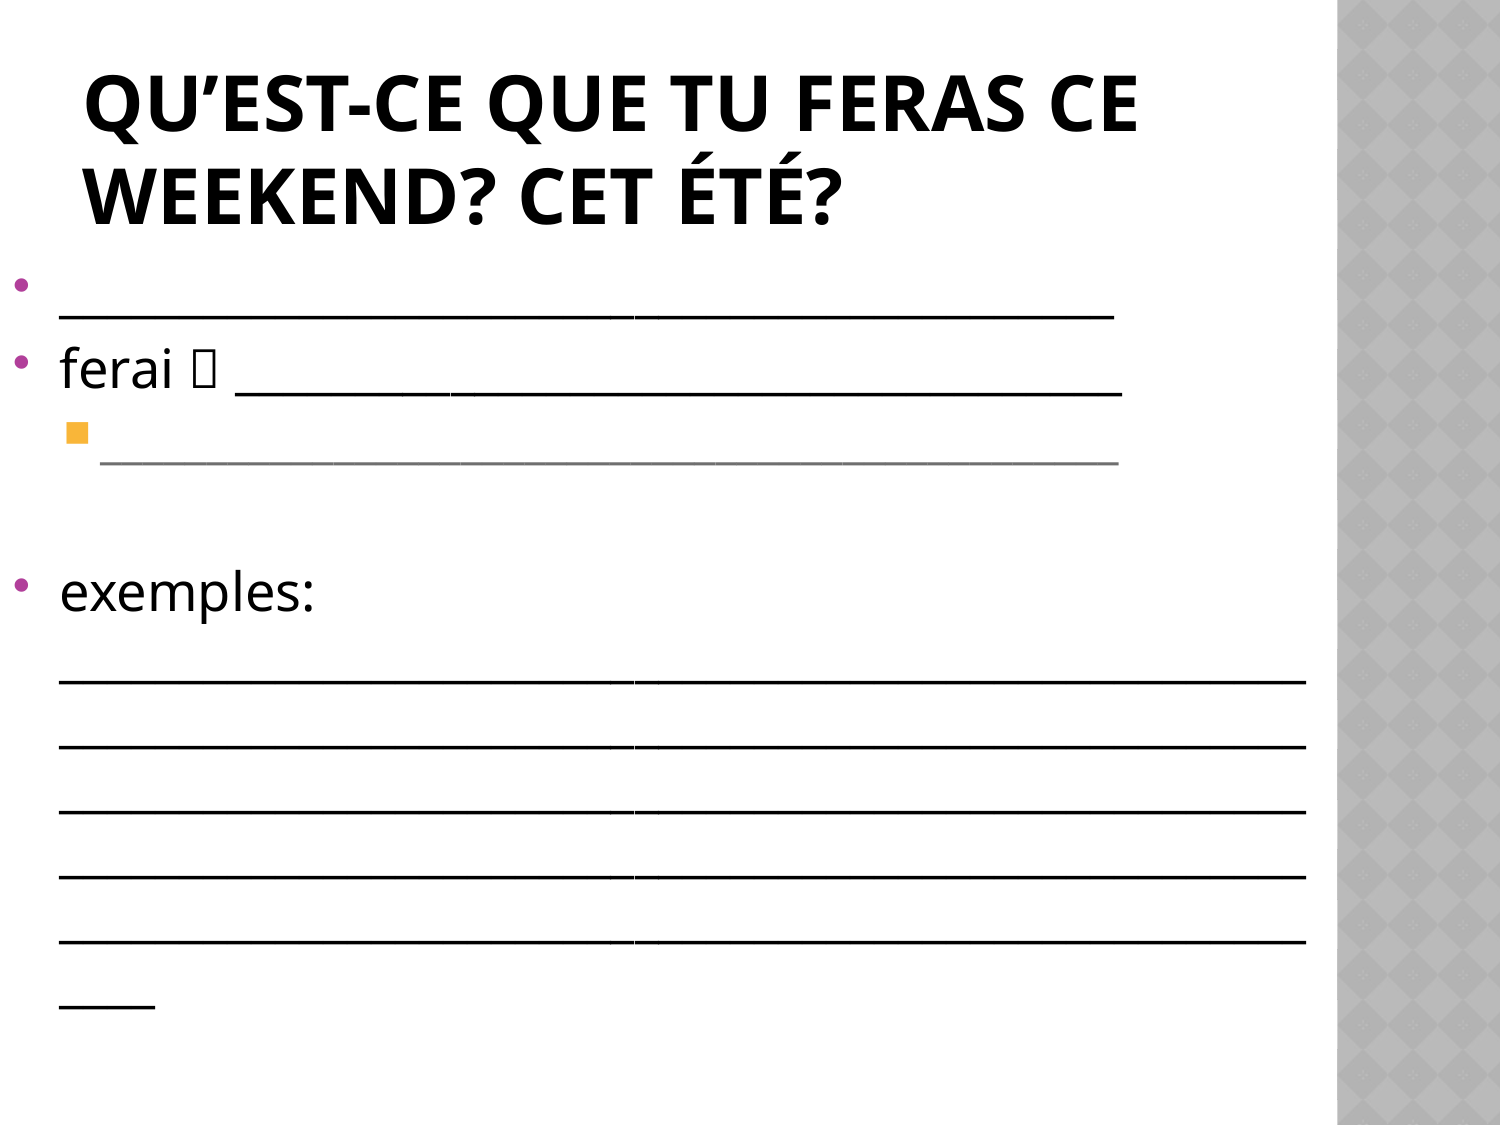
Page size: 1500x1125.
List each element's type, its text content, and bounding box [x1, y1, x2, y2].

title Qu’est-ce que tu feras ce weekend? Cet été? [75, 52, 1263, 240]
list ____________________________________________ ferai  _____________________________________ ________________________________________________ exemples: ________________________________________________________________________________________________________________________________________________________________________________________________________________________________________________________________________ [0, 249, 1338, 1125]
